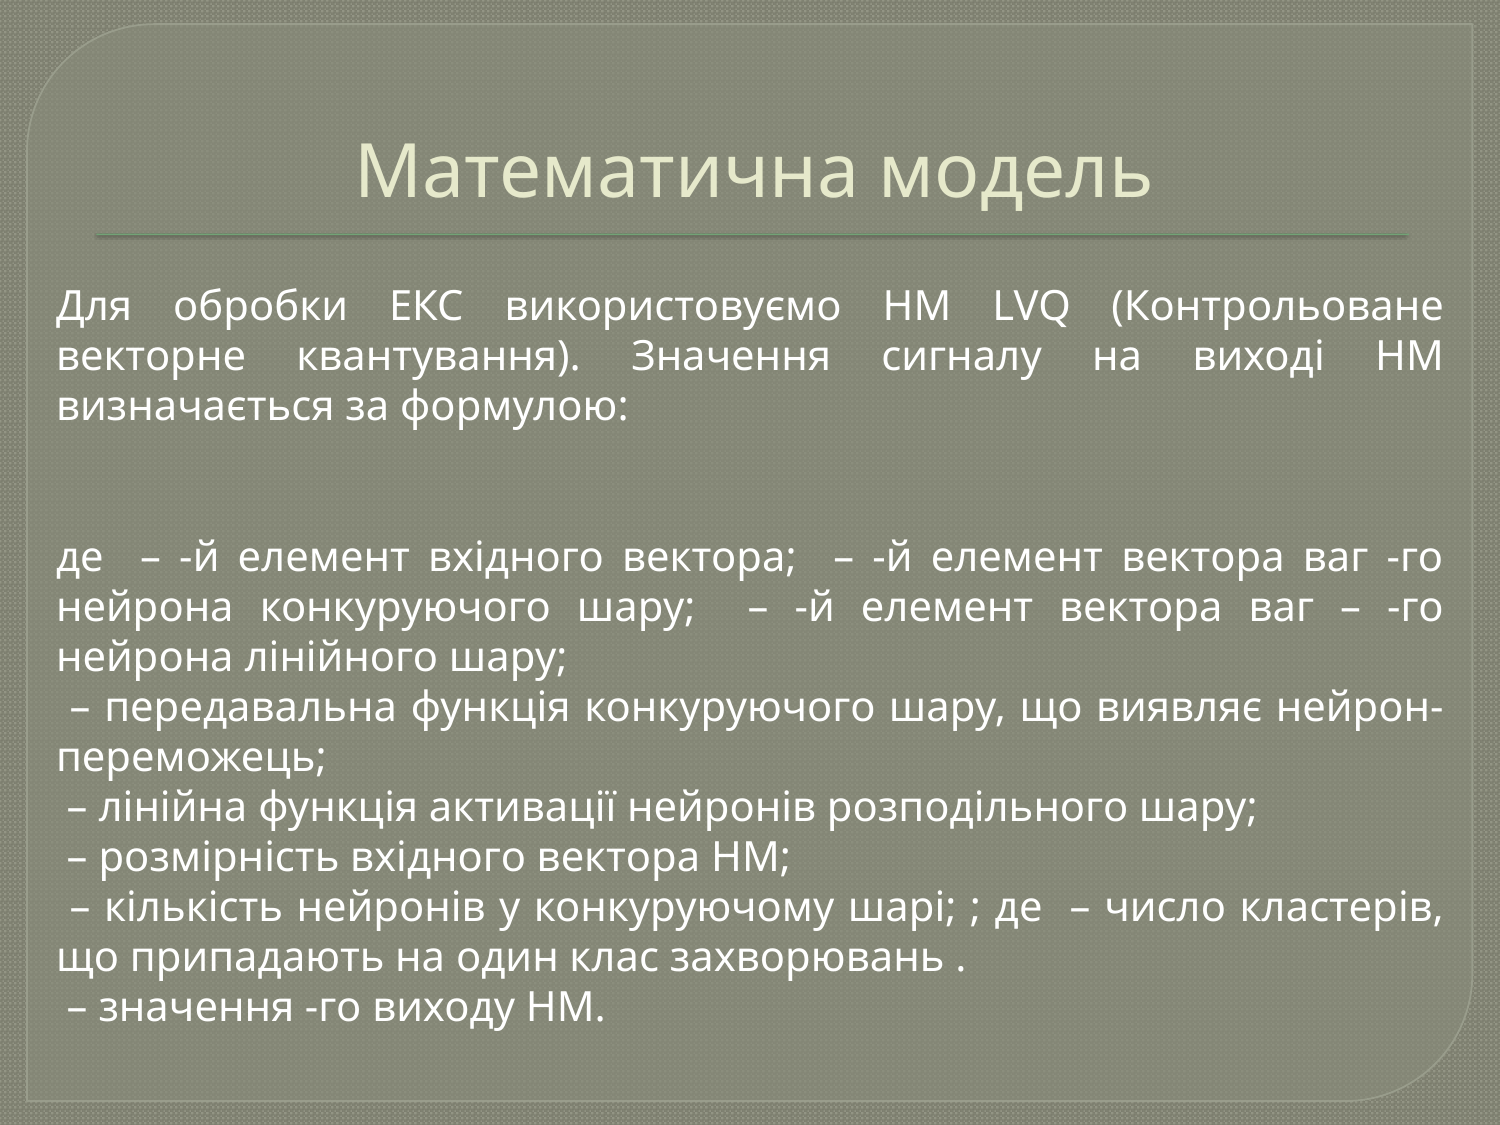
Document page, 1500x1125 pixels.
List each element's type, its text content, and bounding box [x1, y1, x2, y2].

title Математична модель [75, 41, 1425, 220]
